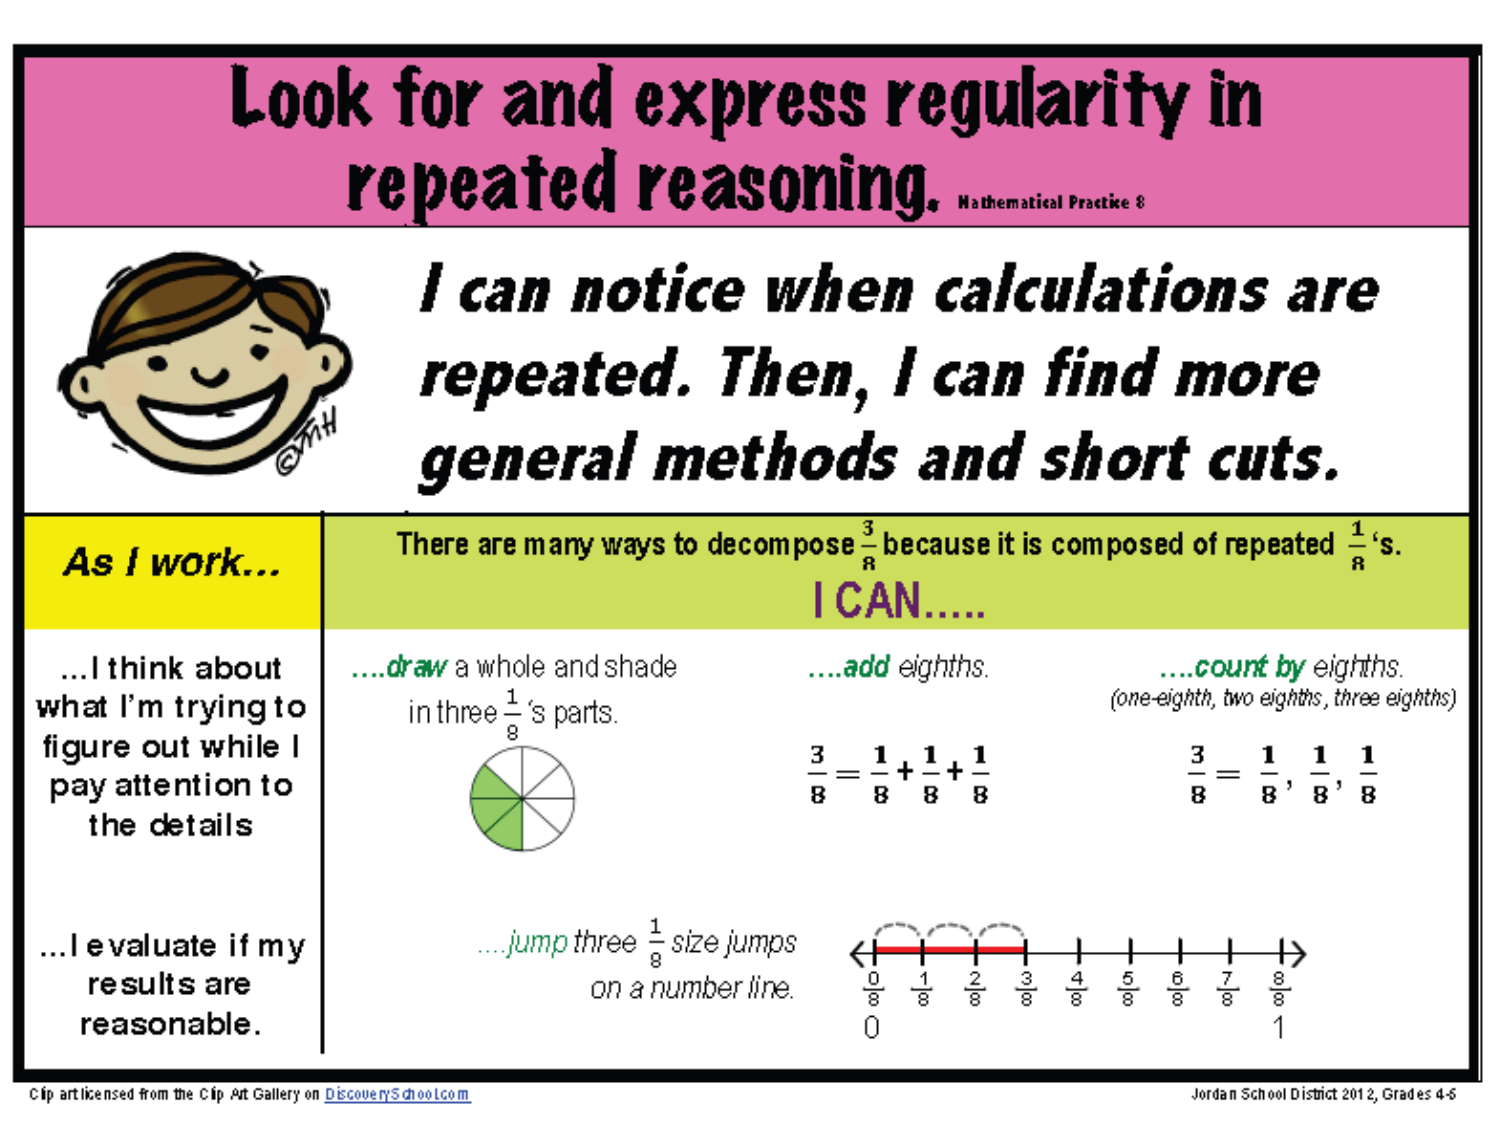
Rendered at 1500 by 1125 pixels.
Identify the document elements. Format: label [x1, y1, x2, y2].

list [0, 35, 1500, 1125]
